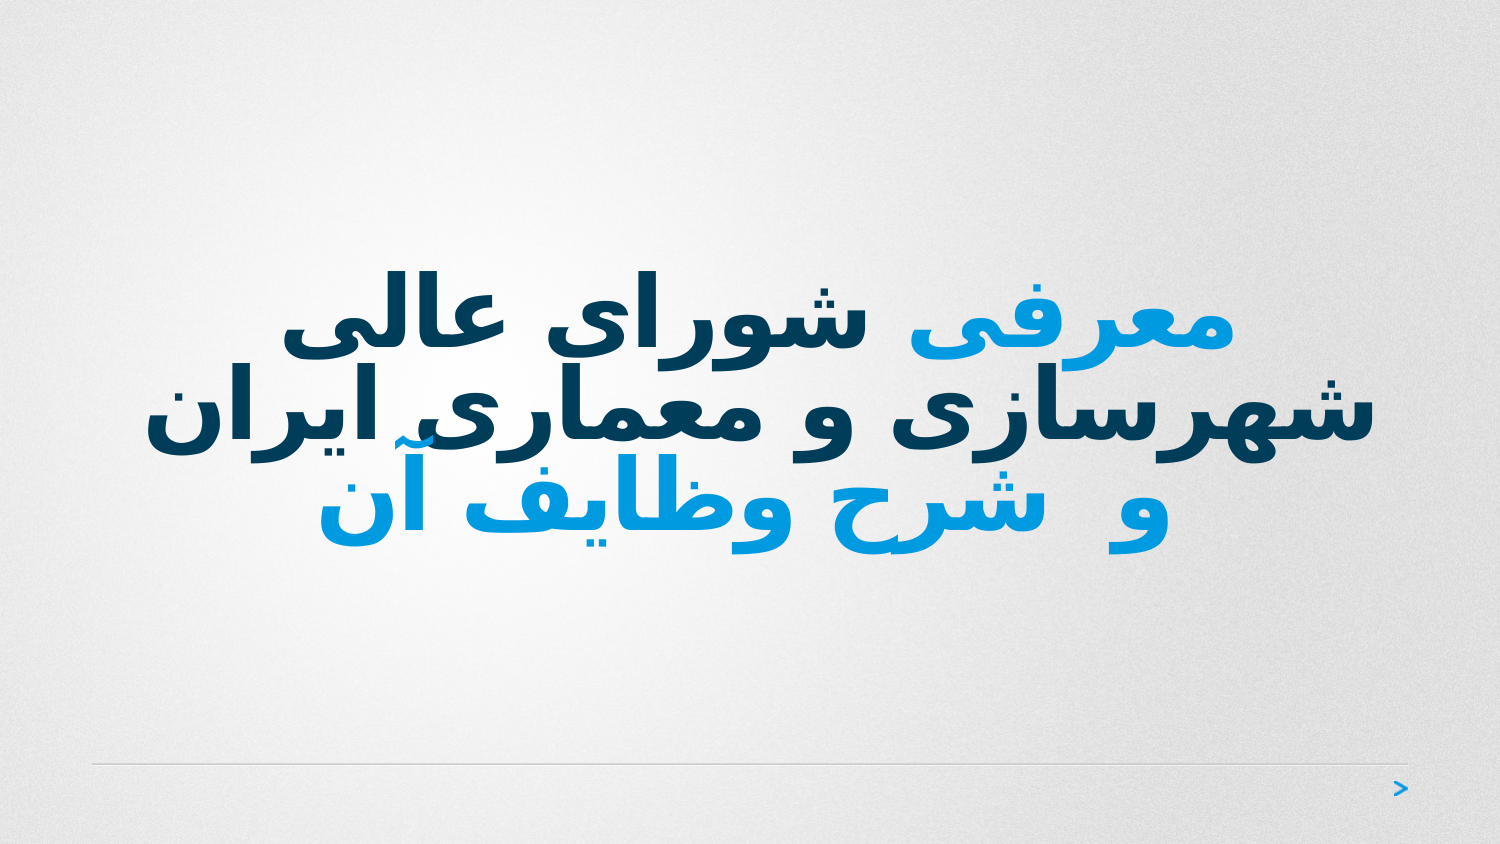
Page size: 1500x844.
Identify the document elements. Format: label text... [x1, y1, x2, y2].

picture [0, 0, 1500, 844]
title معرفی شورای عالی شهرسازی و معماری ایران و شرح وظایف آن [123, 268, 1399, 476]
